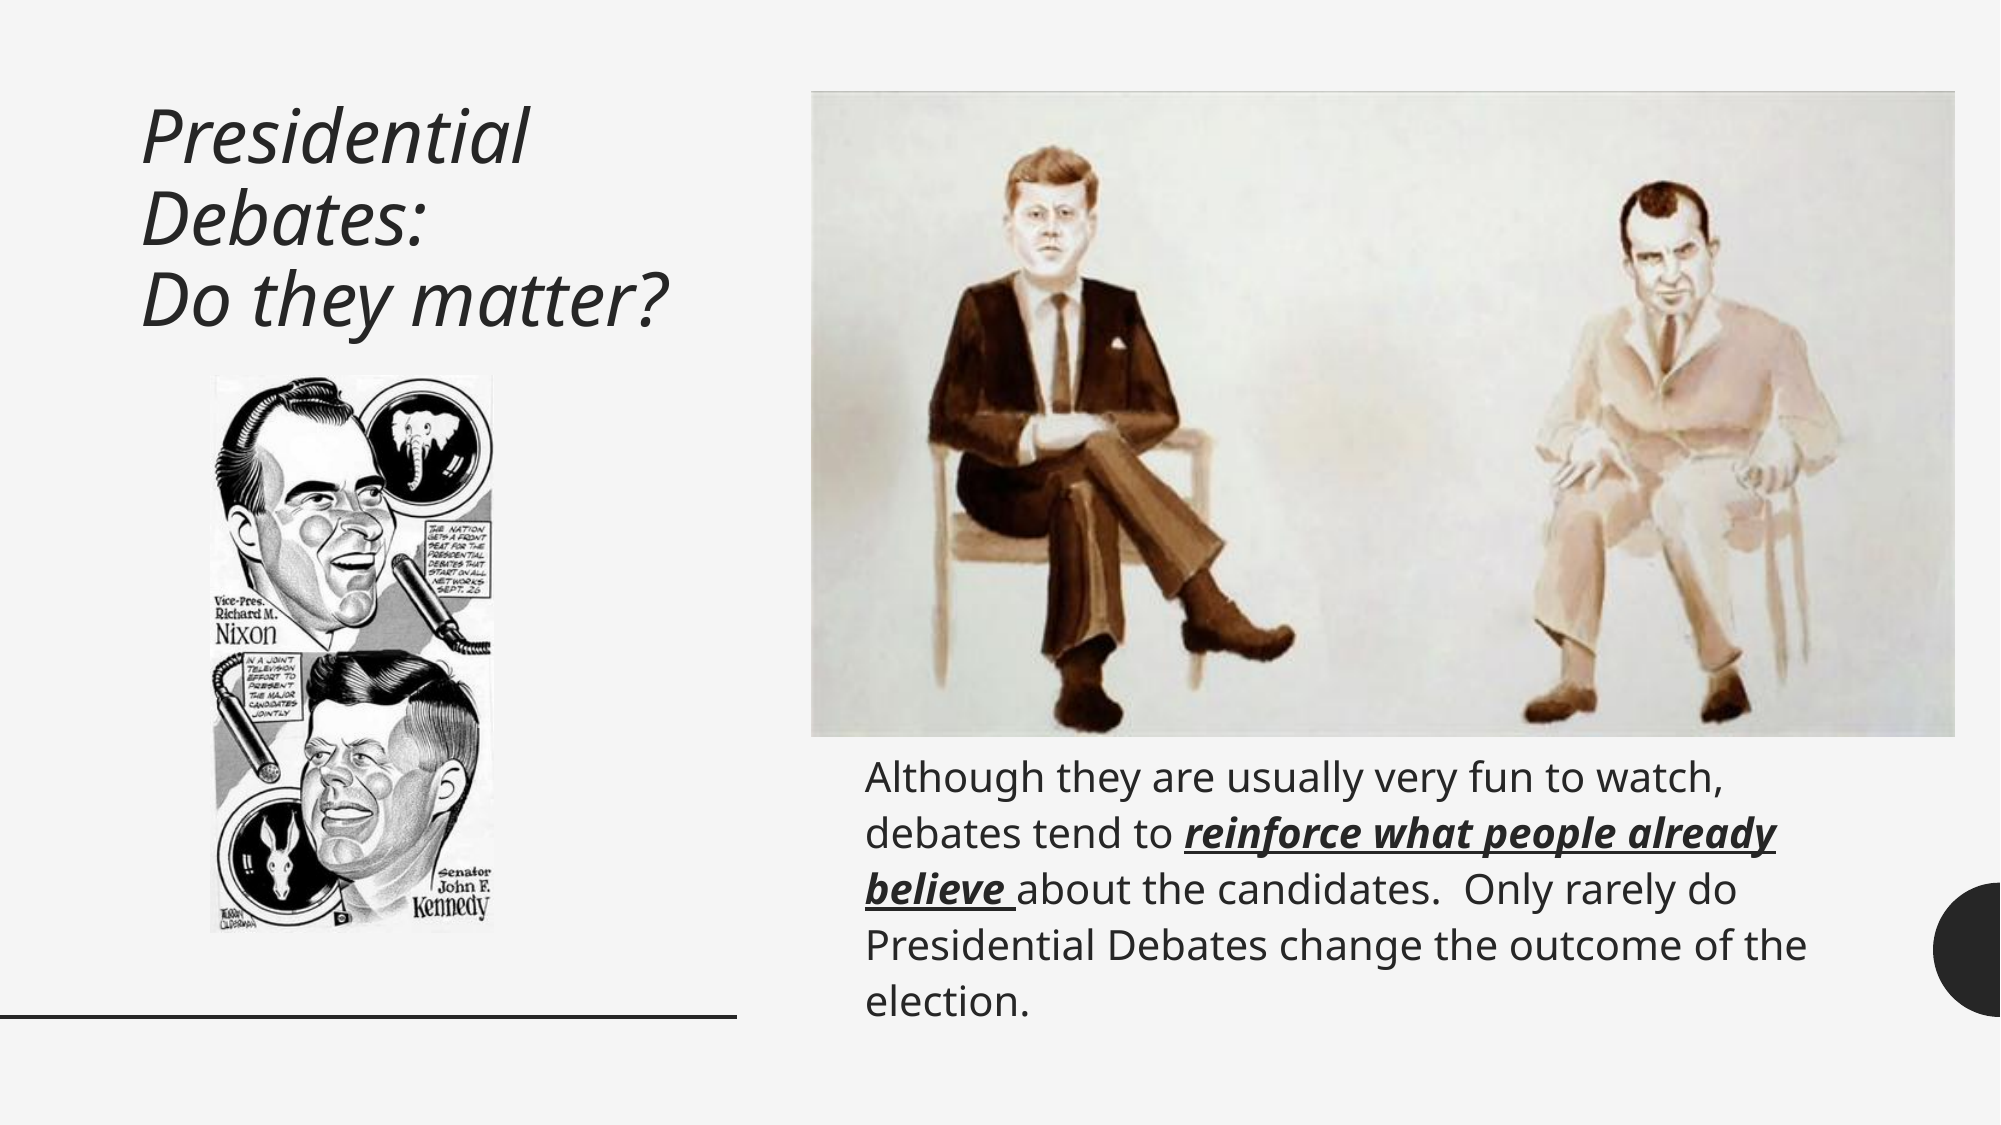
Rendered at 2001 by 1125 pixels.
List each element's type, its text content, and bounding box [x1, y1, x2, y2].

title Presidential Debates: Do they matter? [125, 91, 754, 905]
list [811, 91, 1955, 737]
picture [209, 375, 494, 933]
list Although they are usually very fun to watch, debates tend to reinforce what people already believe about the candidates. Only rarely do Presidential Debates change the outcome of the election. [849, 737, 1875, 1017]
